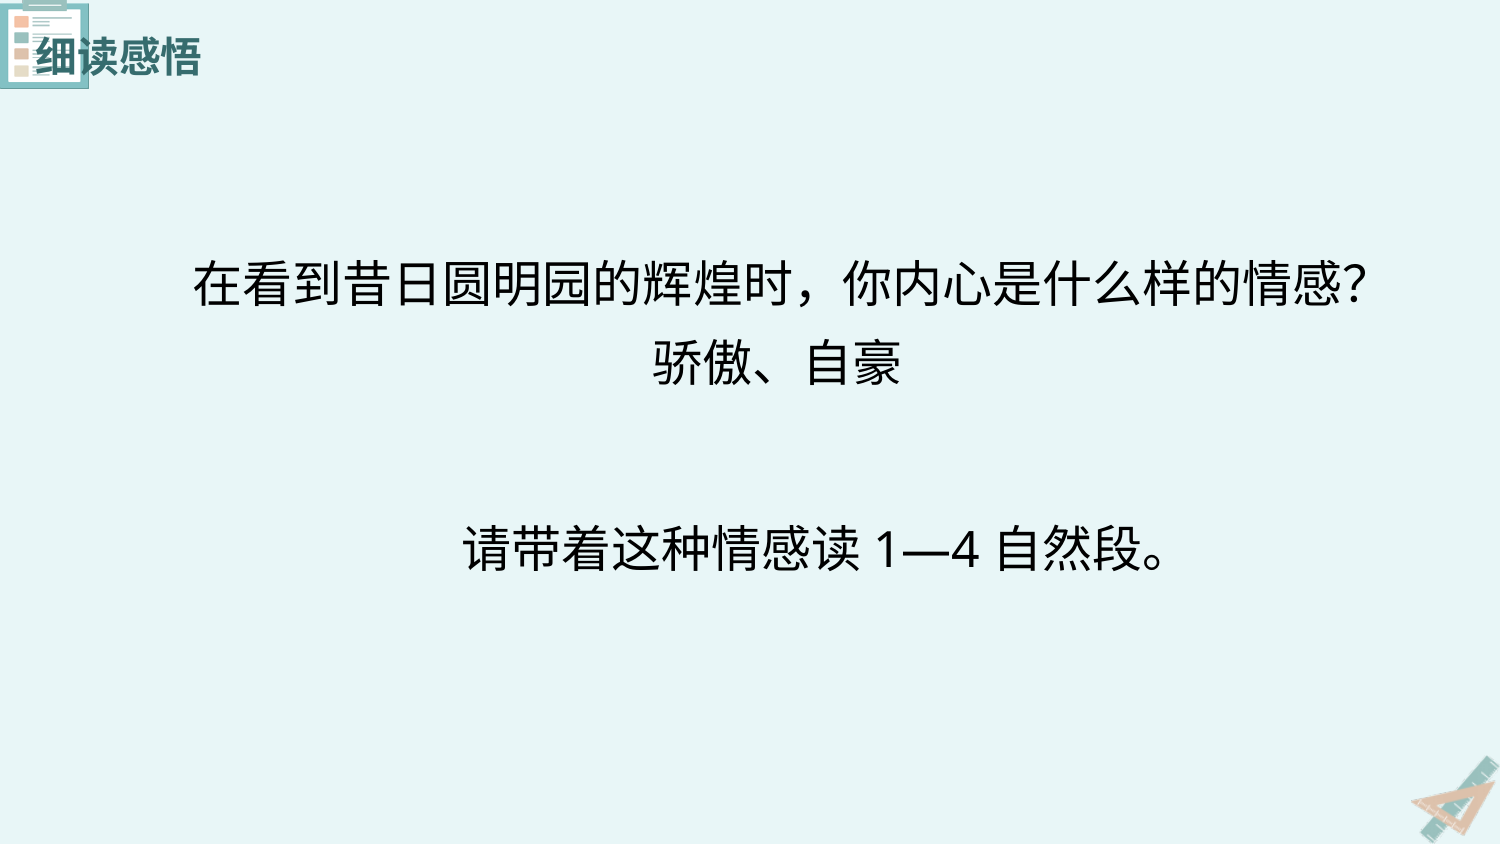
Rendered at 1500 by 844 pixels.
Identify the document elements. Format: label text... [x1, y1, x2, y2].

picture [0, 0, 89, 89]
text_box 细读感悟 [89, 25, 261, 87]
text_box 在看到昔日圆明园的辉煌时，你内心是什么样的情感？ [158, 216, 1461, 408]
text_box 骄傲、自豪 [586, 326, 968, 398]
text_box 请带着这种情感读1—4自然段。 [174, 481, 1445, 583]
picture [1411, 755, 1500, 844]
